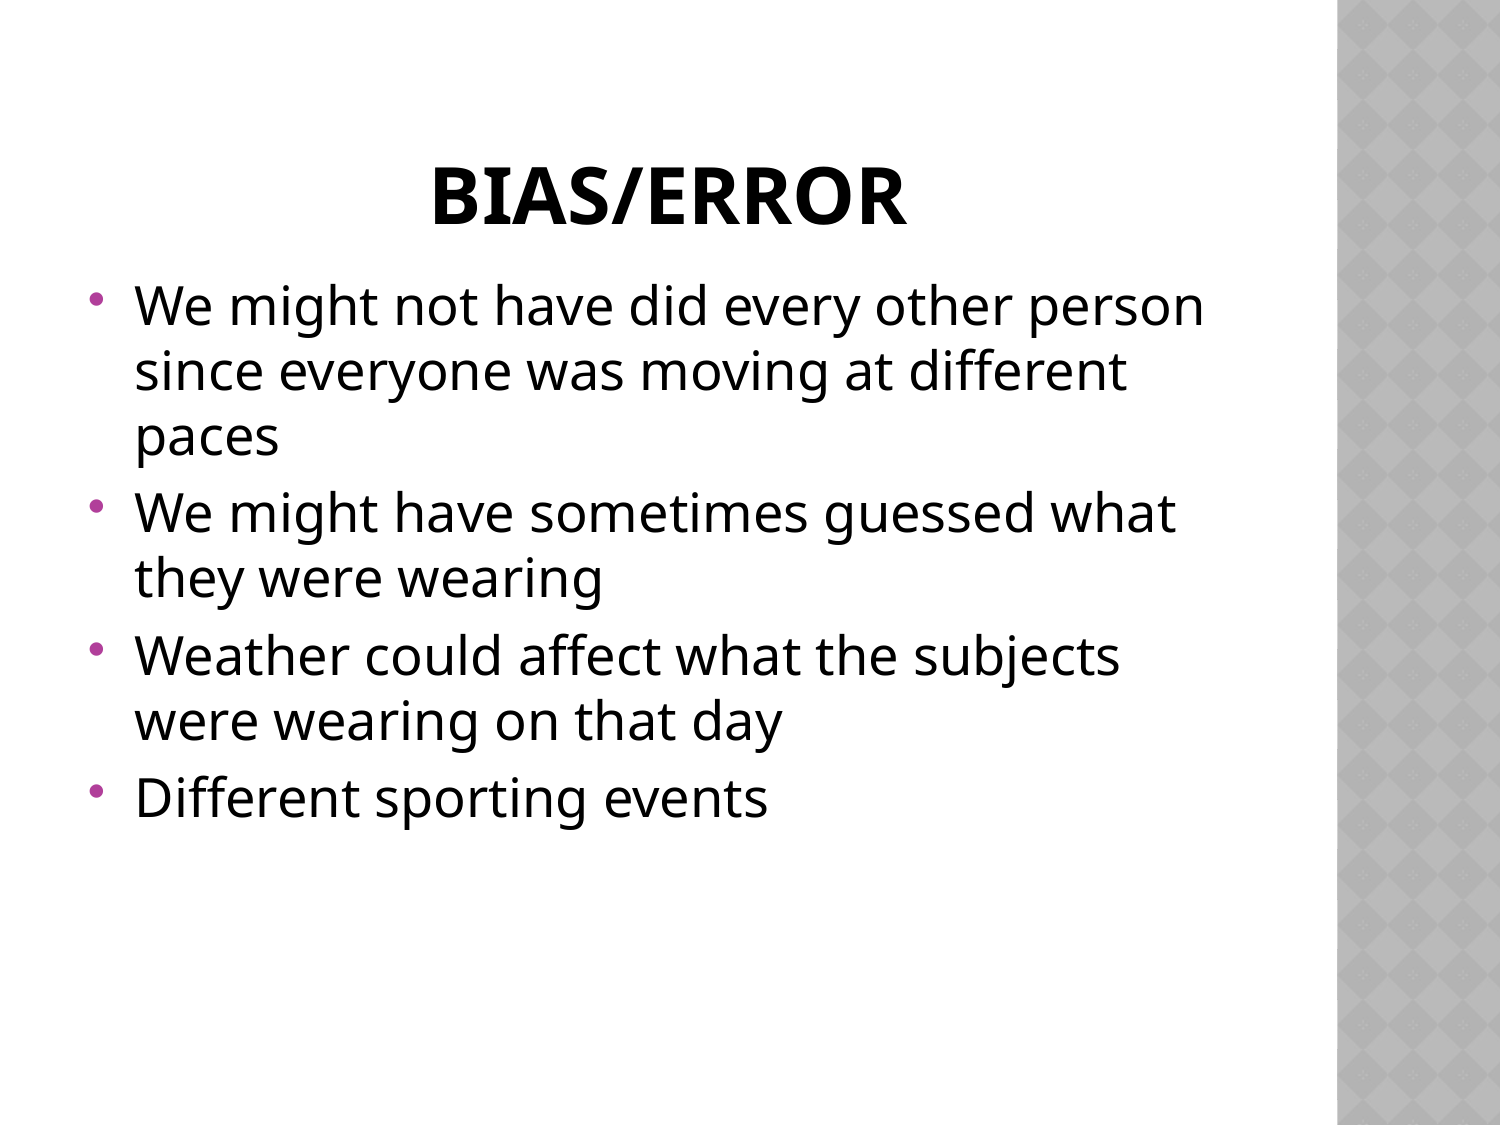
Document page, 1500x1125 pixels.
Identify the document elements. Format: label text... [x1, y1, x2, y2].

title Bias/Error [75, 52, 1263, 240]
list We might not have did every other person since everyone was moving at different paces We might have sometimes guessed what they were wearing Weather could affect what the subjects were wearing on that day Different sporting events [75, 264, 1263, 1059]
